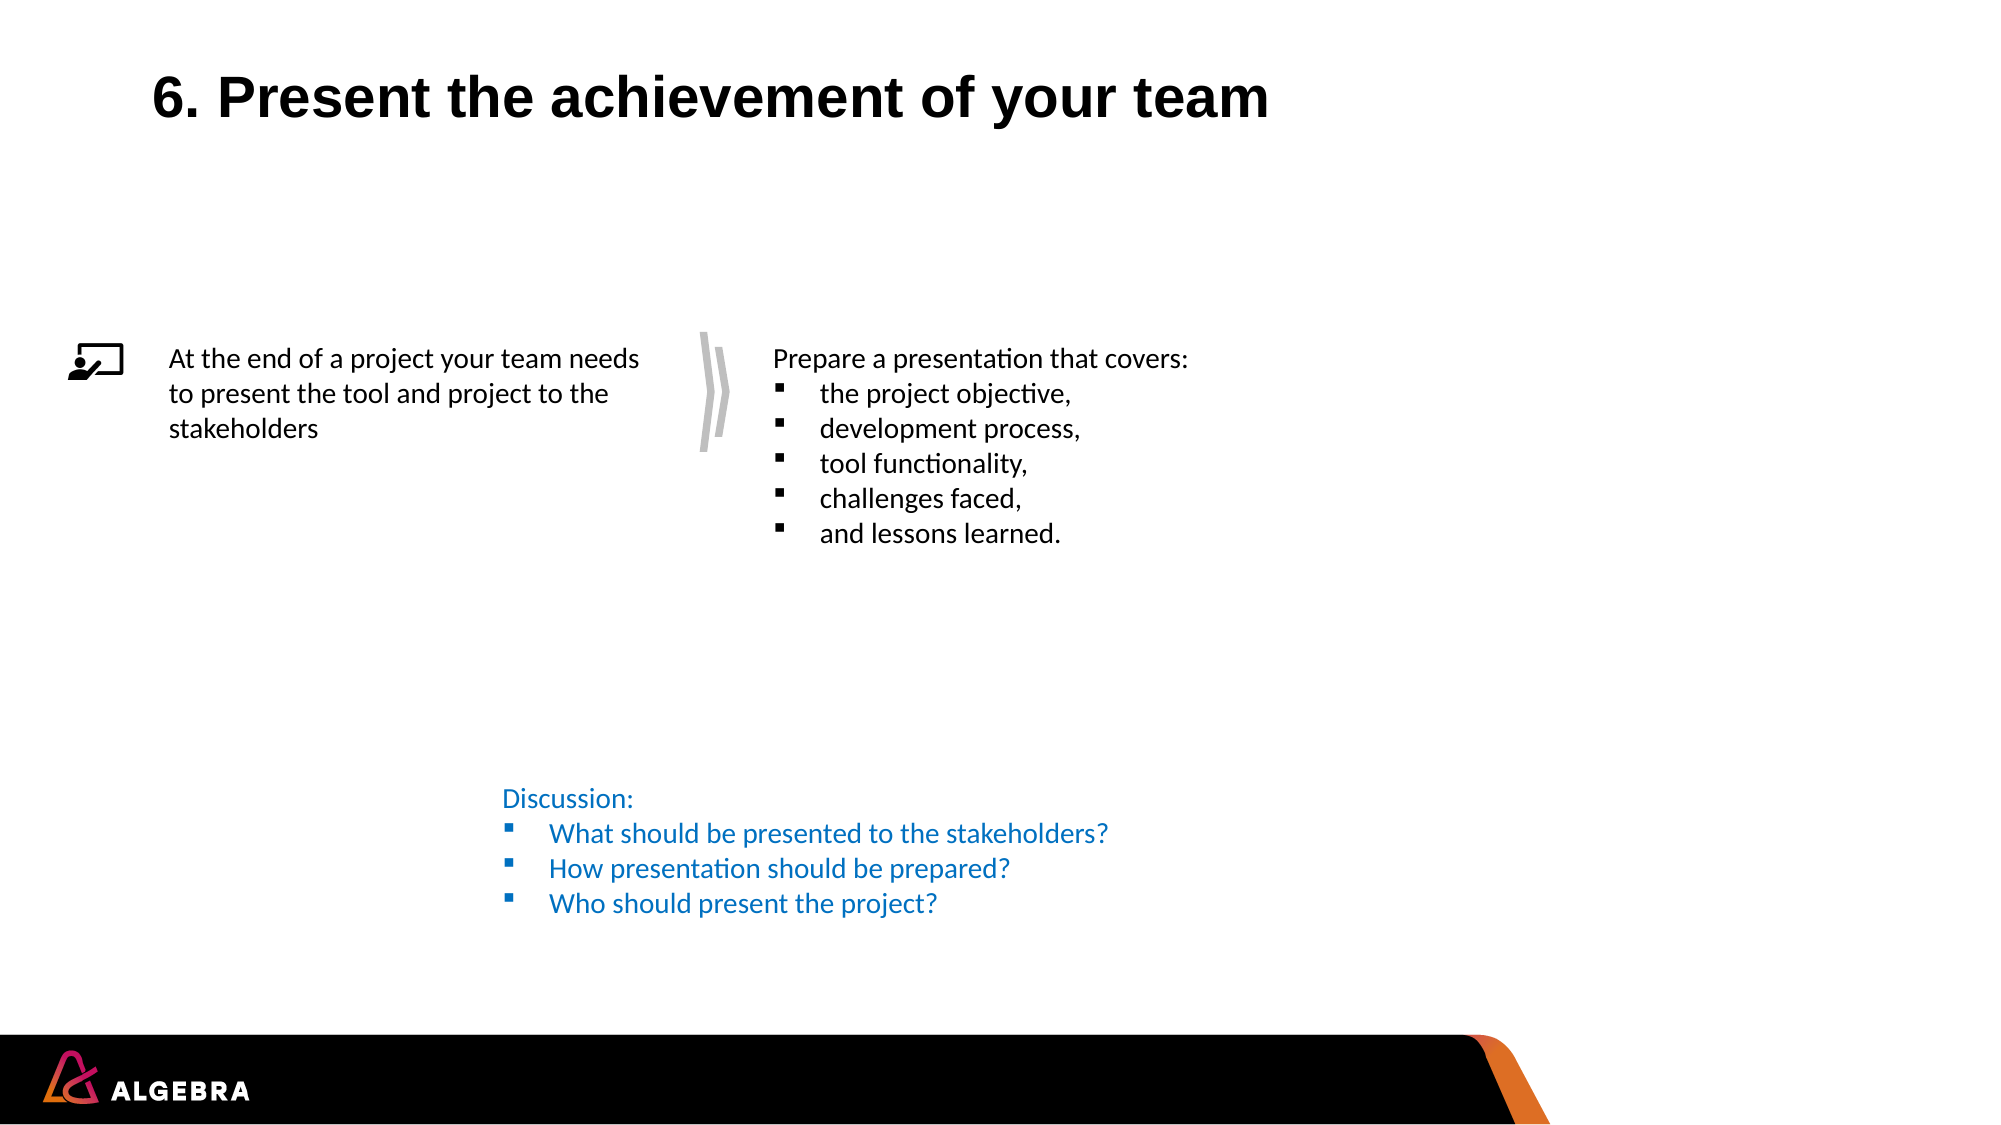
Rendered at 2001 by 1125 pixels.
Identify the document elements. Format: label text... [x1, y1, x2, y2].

text_box Prepare a presentation that covers: the project objective, development process, tool functionality, challenges faced, and lessons learned. [757, 331, 1884, 681]
picture [0, 1034, 1733, 1125]
picture [65, 331, 126, 392]
text_box Discussion: What should be presented to the stakeholders? How presentation should be prepared? Who should present the project? [487, 771, 1595, 928]
text_box At the end of a project your team needs to present the tool and project to the stakeholders [153, 331, 657, 550]
title 6. Present the achievement of your team [137, 59, 1863, 278]
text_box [699, 331, 730, 452]
